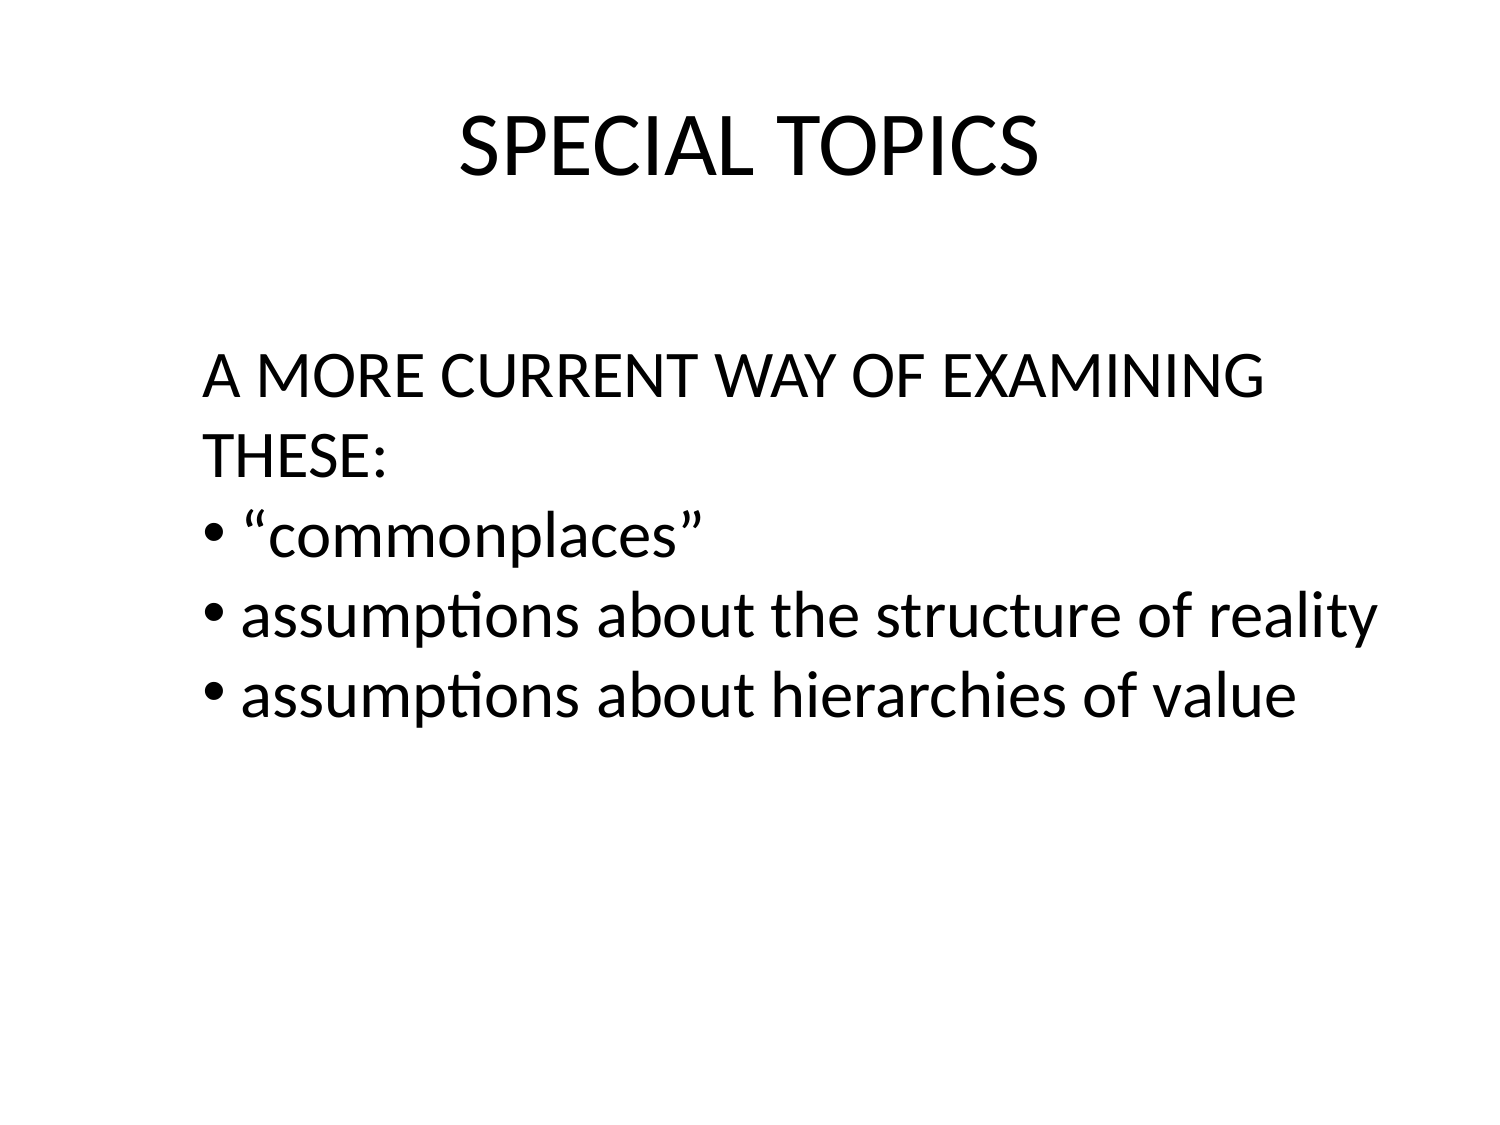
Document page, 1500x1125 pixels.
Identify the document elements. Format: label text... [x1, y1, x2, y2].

text_box A MORE CURRENT WAY OF EXAMINING THESE: “commonplaces” assumptions about the structure of reality assumptions about hierarchies of value [187, 323, 1425, 784]
title SPECIAL TOPICS [75, 45, 1425, 233]
